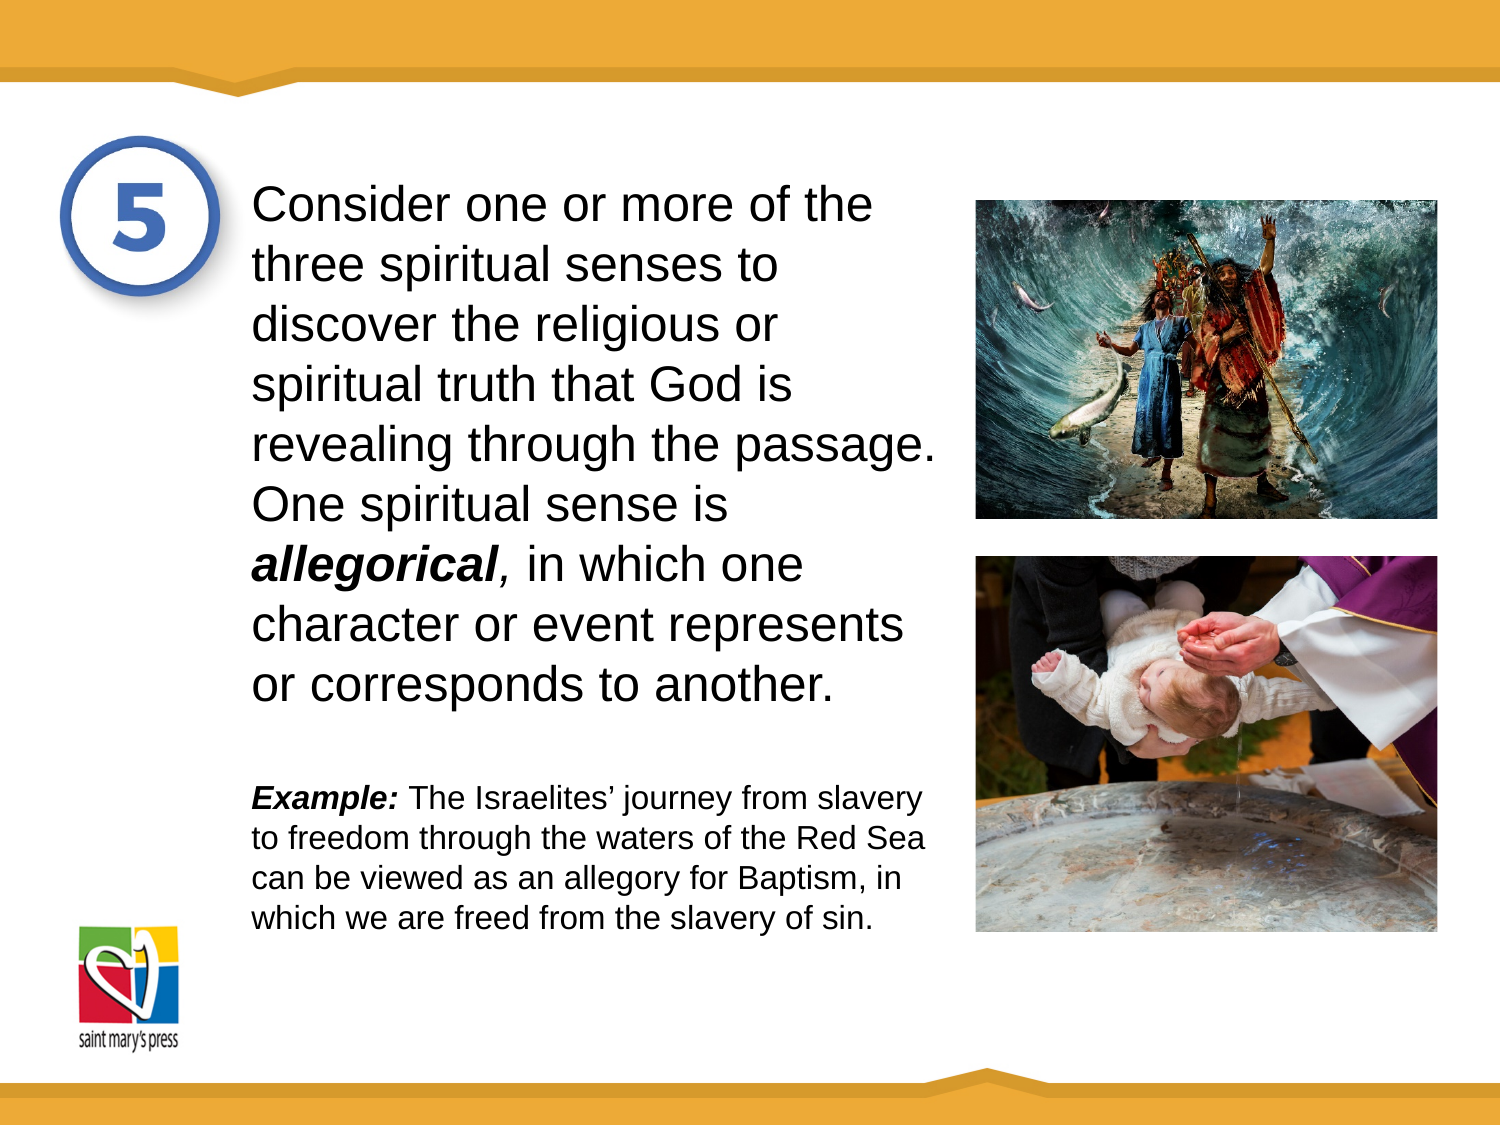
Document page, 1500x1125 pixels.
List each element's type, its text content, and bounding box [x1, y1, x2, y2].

title Consider one or more of the three spiritual senses to discover the religious or spiritual truth that God is revealing through the passage. One spiritual sense is allegorical, in which one character or event represents or corresponds to another. Example: The Israelites’ journey from slavery to freedom through the waters of the Red Sea can be viewed as an allegory for Baptism, in which we are freed from the slavery of sin. [236, 437, 963, 800]
picture [0, 0, 1500, 1125]
